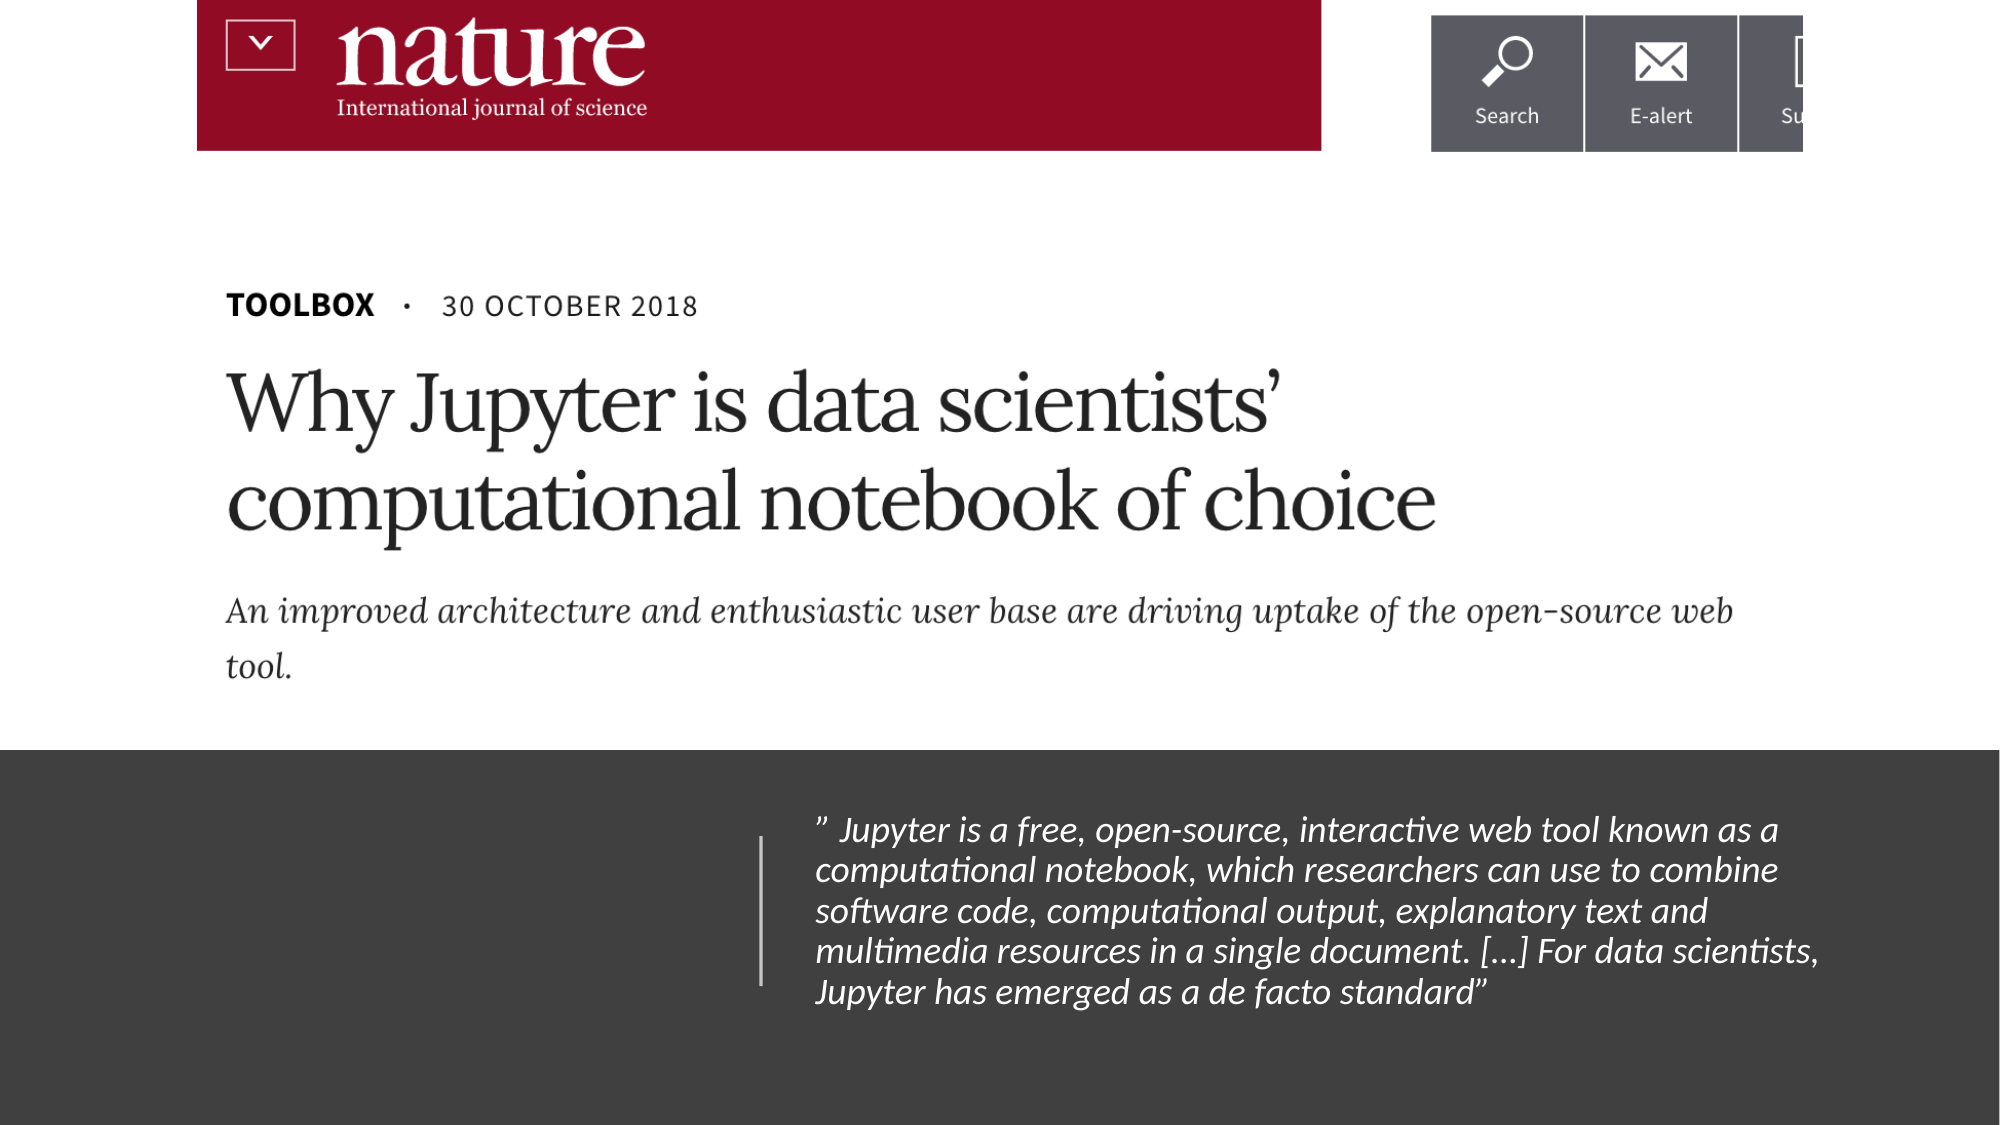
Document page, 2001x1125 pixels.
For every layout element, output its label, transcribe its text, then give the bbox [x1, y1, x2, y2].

list ” Jupyter is a free, open-source, interactive web tool known as a computational notebook, which researchers can use to combine software code, computational output, explanatory text and multimedia resources in a single document. […] For data scientists, Jupyter has emerged as a de facto standard” [800, 791, 1895, 1032]
picture [197, 0, 1803, 751]
text_box [0, 749, 2000, 1125]
